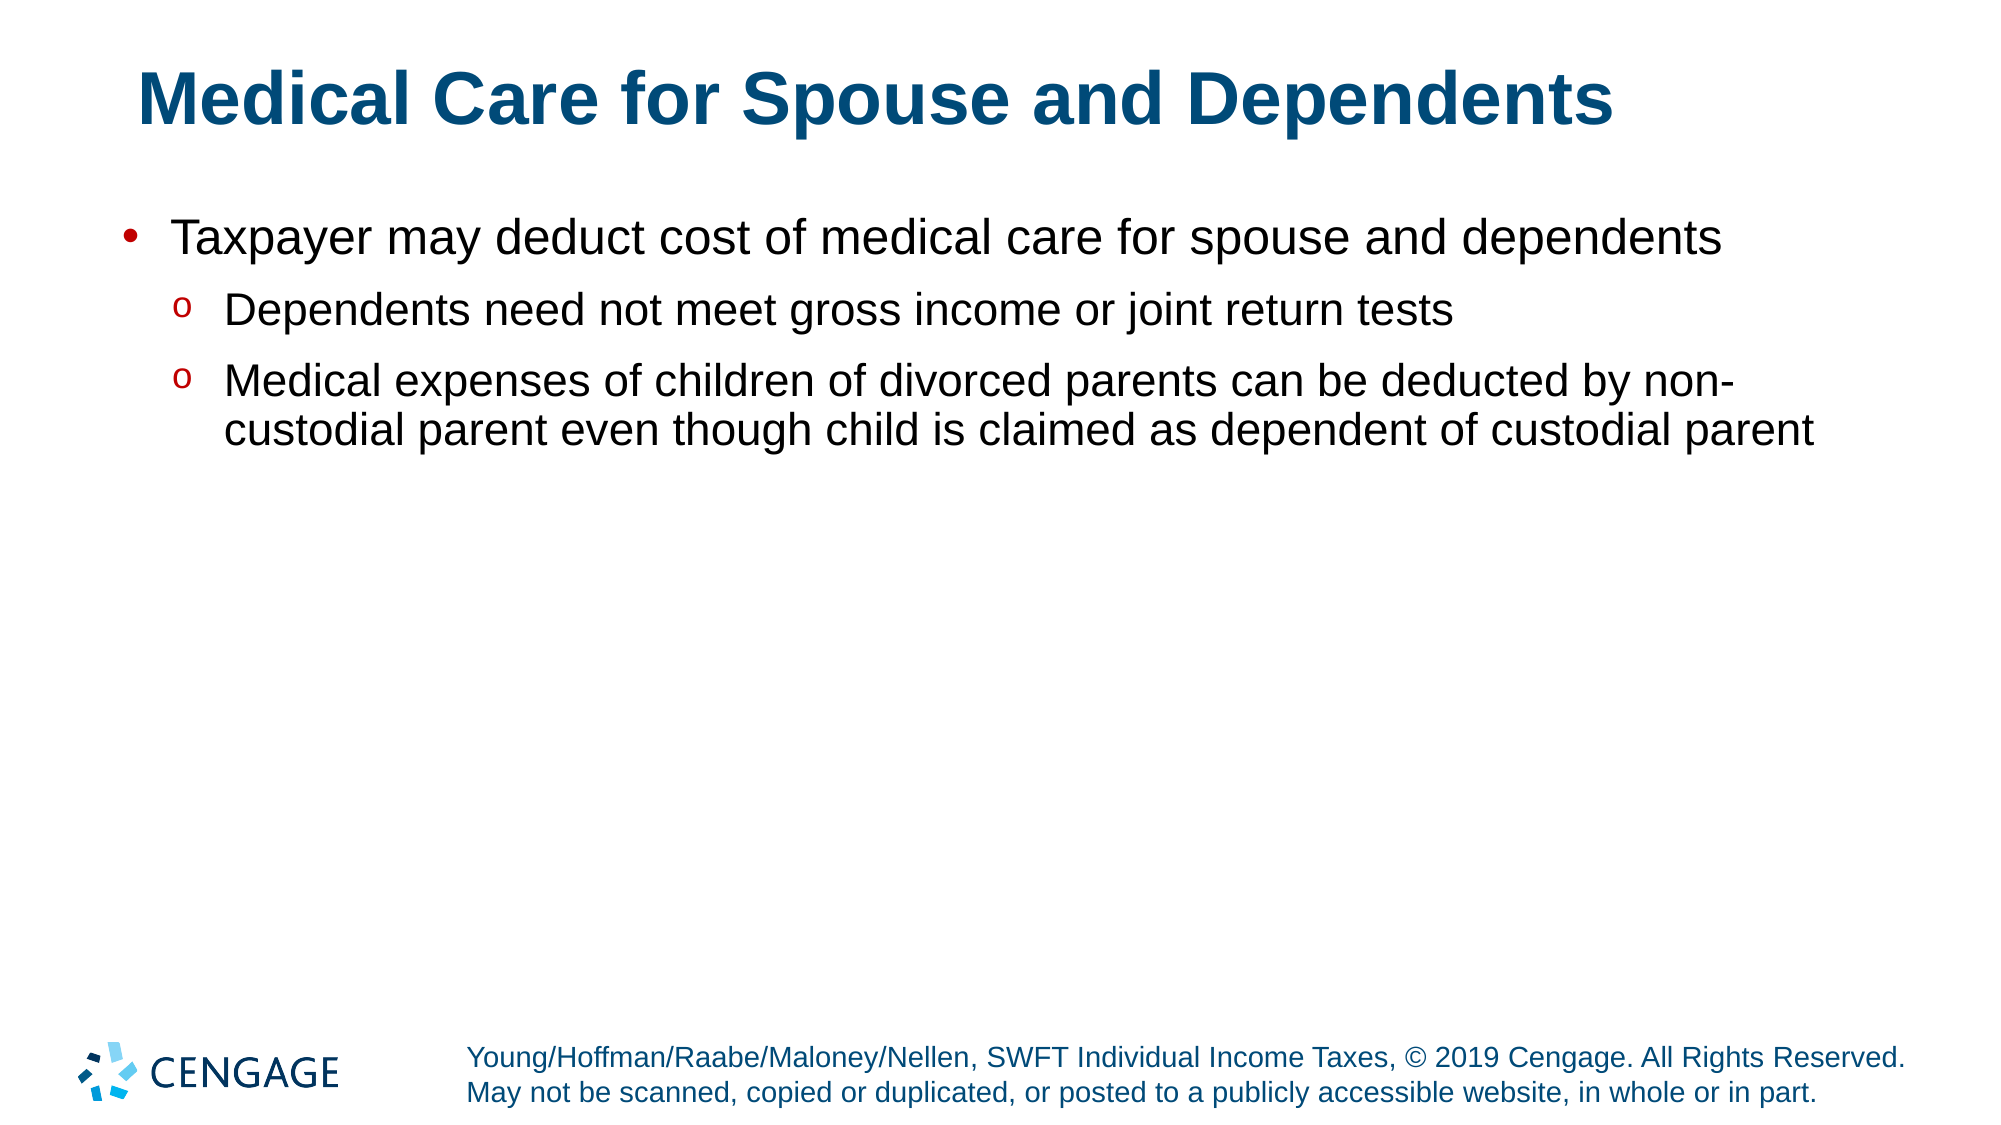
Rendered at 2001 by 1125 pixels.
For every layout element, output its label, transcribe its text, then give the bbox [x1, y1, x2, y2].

title Medical Care for Spouse and Dependents [137, 59, 1863, 171]
list Taxpayer may deduct cost of medical care for spouse and dependents Dependents need not meet gross income or joint return tests Medical expenses of children of divorced parents can be deducted by non-custodial parent even though child is claimed as dependent of custodial parent [121, 211, 1880, 478]
picture [78, 1042, 338, 1101]
